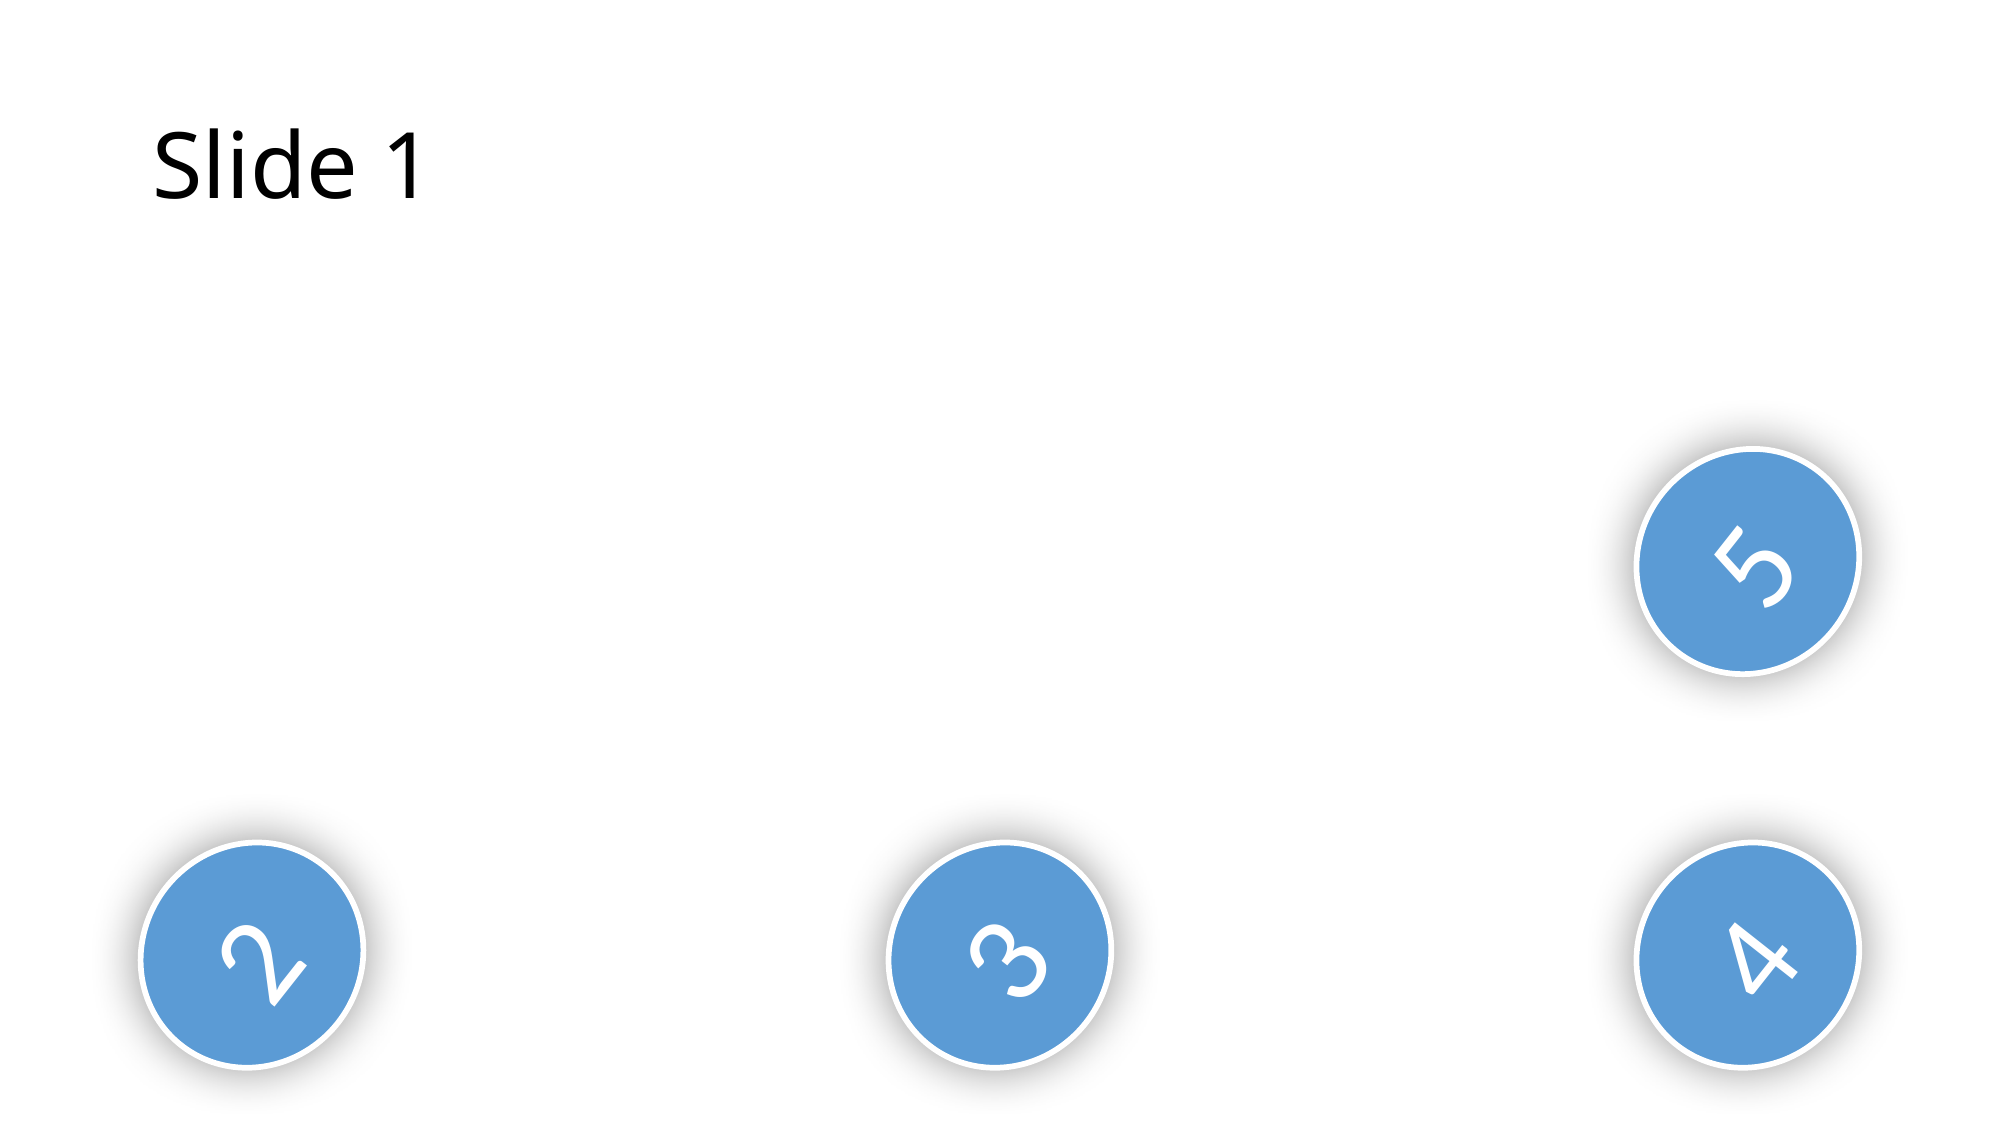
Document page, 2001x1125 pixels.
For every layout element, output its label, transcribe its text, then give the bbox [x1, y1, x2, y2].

title Slide 1 [137, 59, 1863, 278]
text_box 5 [1635, 447, 1861, 676]
text_box 3 [887, 841, 1113, 1069]
text_box 2 [139, 841, 365, 1069]
text_box 4 [1635, 841, 1861, 1069]
